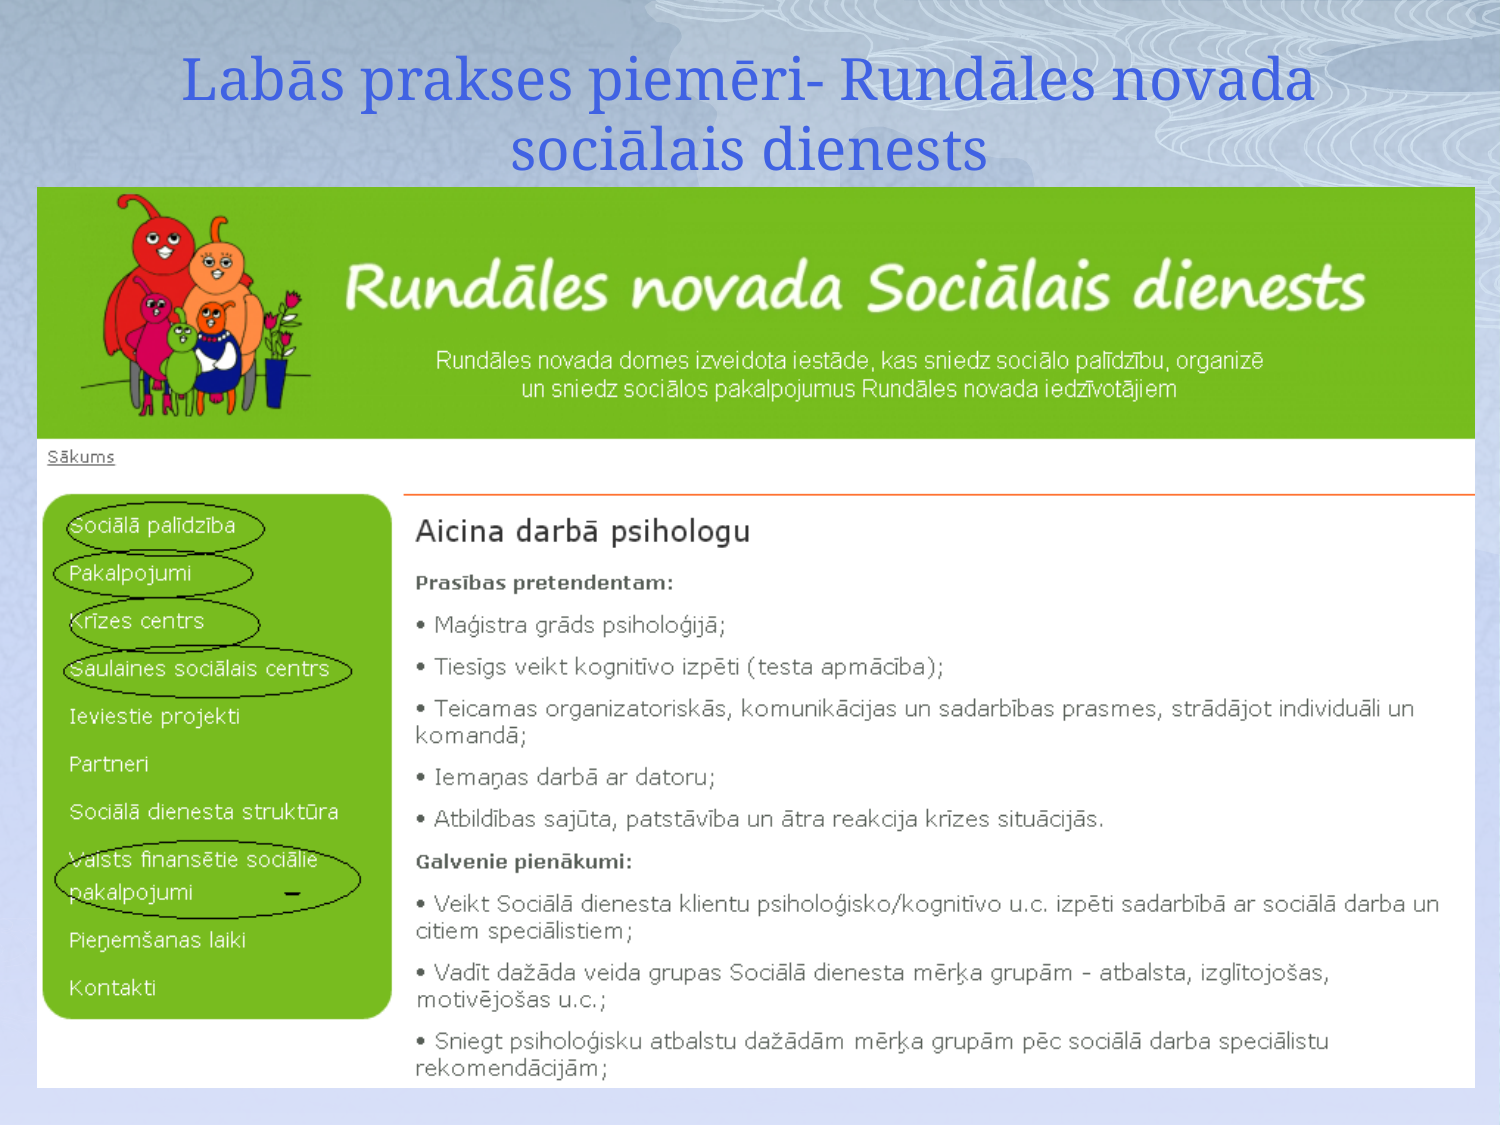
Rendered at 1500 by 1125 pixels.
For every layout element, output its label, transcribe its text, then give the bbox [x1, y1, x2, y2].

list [37, 187, 1475, 1088]
title Labās prakses piemēri- Rundāles novada sociālais dienests [75, 50, 1425, 175]
